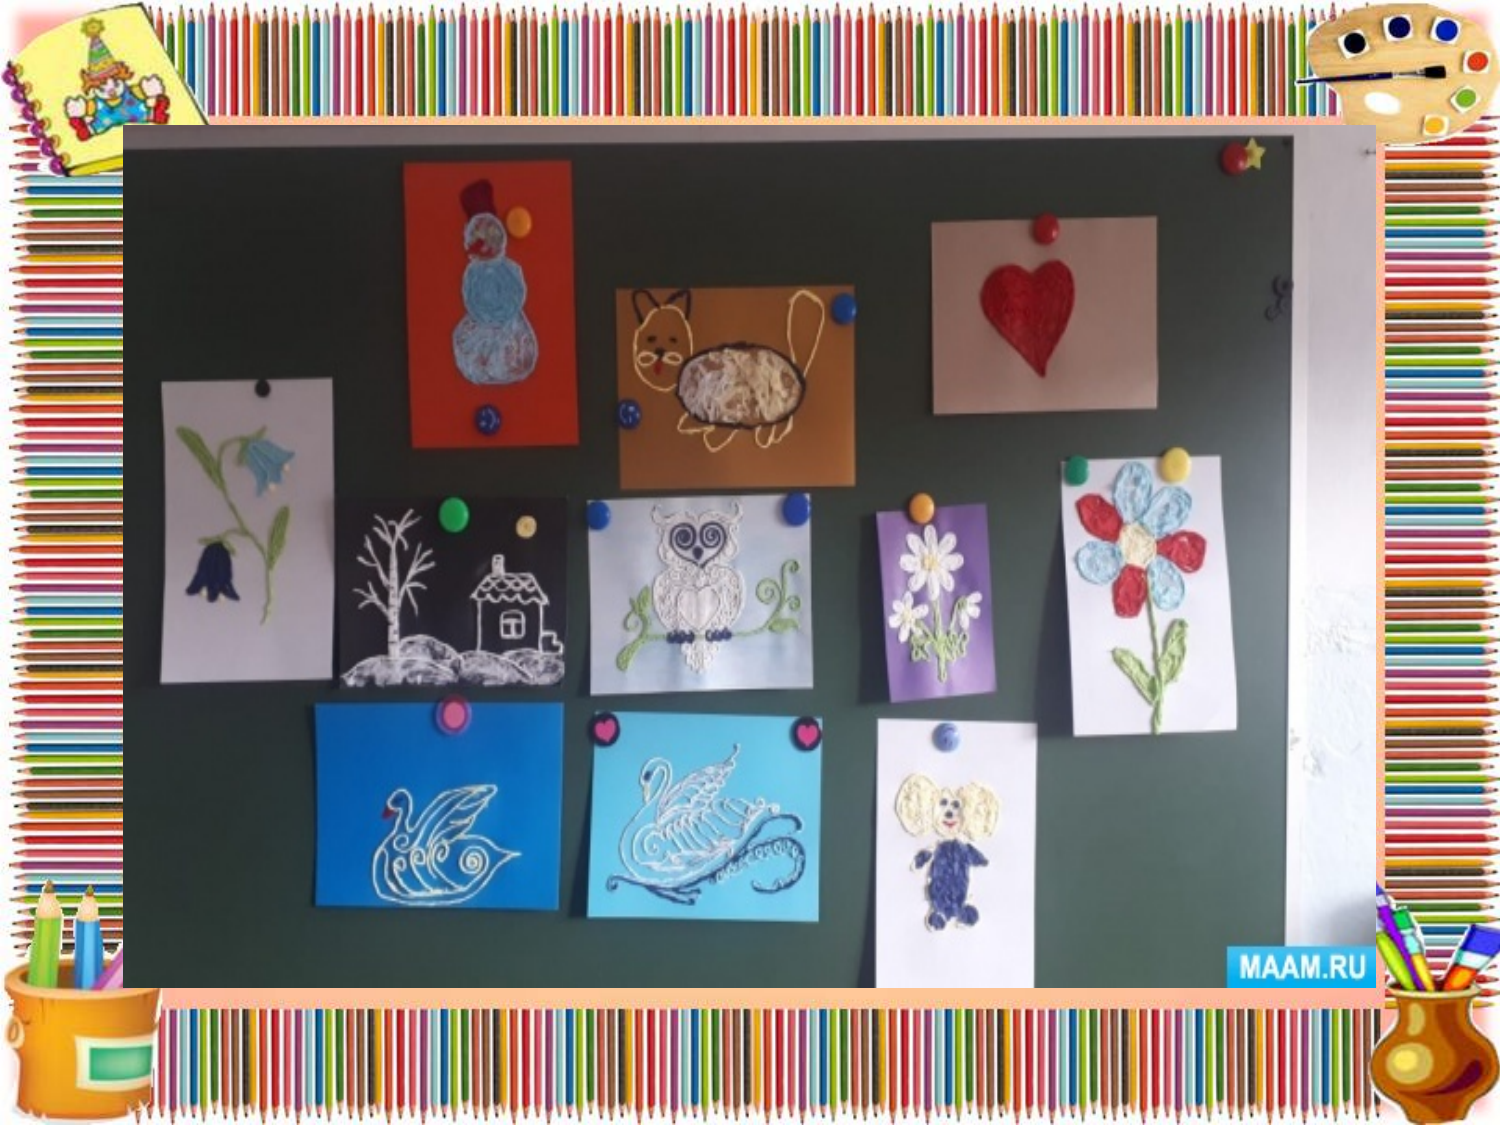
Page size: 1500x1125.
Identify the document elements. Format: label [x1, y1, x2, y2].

picture [0, 0, 1500, 1125]
list [123, 125, 1377, 988]
